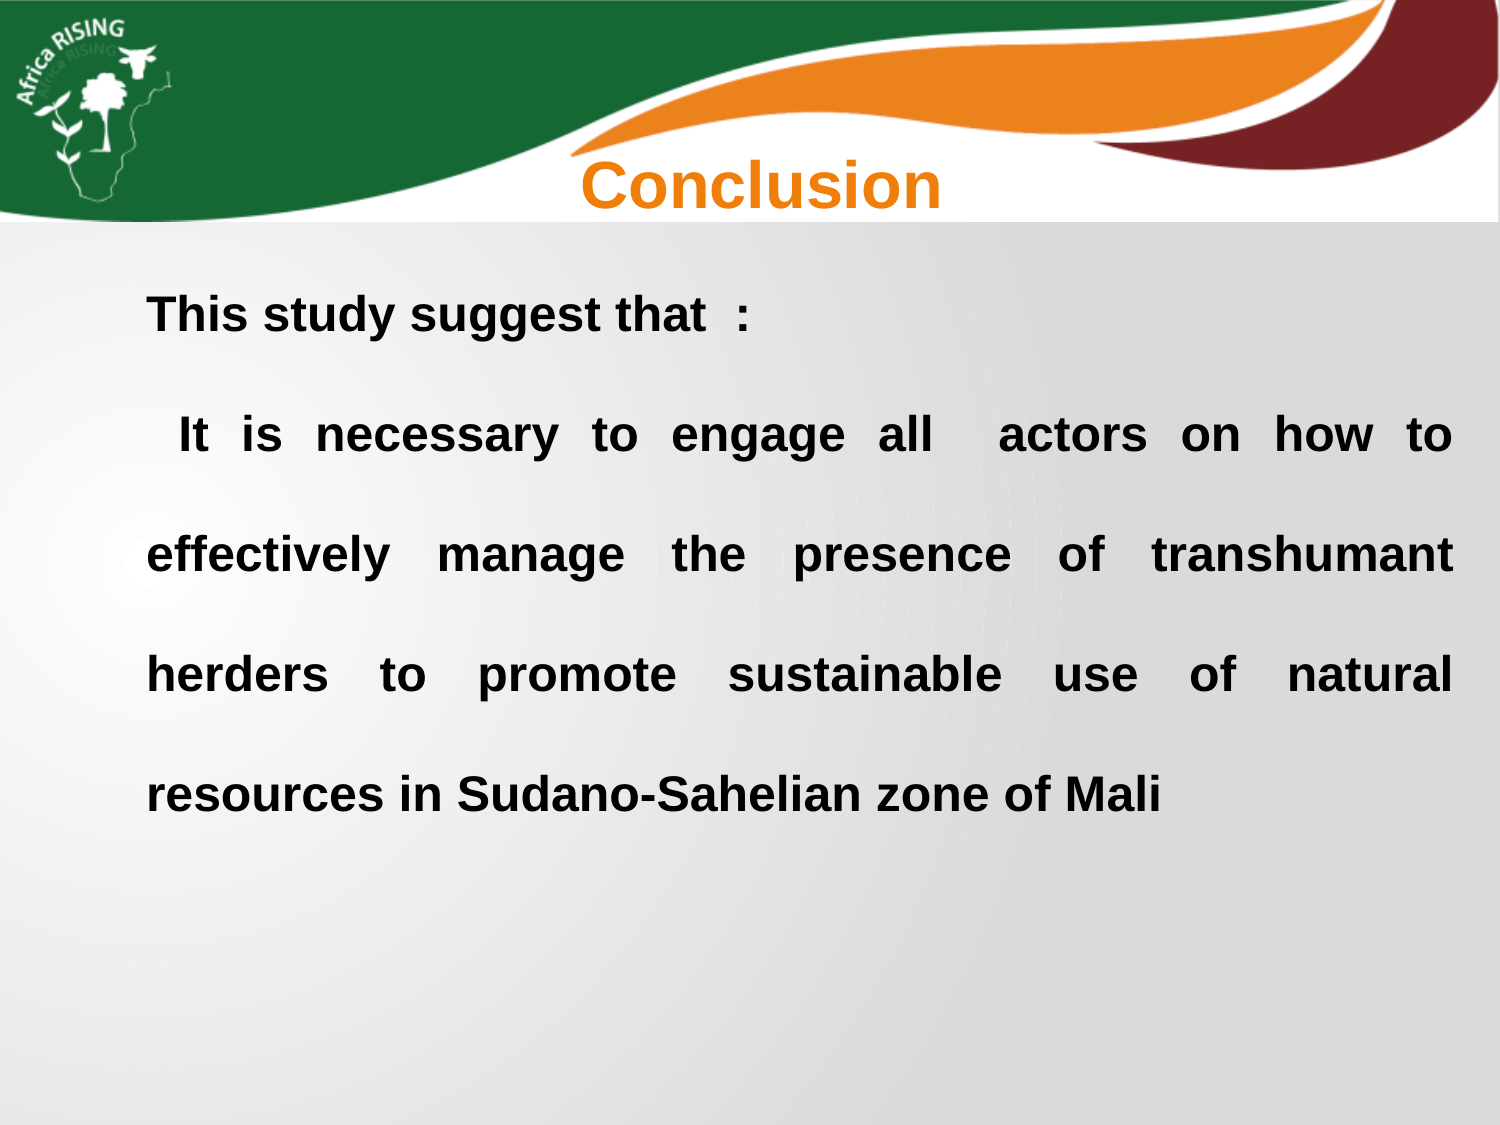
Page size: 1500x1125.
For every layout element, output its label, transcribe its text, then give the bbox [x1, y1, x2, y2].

text_box Conclusion [217, 134, 1306, 230]
picture [0, 0, 1499, 222]
list This study suggest that : It is necessary to engage all actors on how to effectively manage the presence of transhumant herders to promote sustainable use of natural resources in Sudano-Sahelian zone of Mali [112, 217, 1469, 975]
